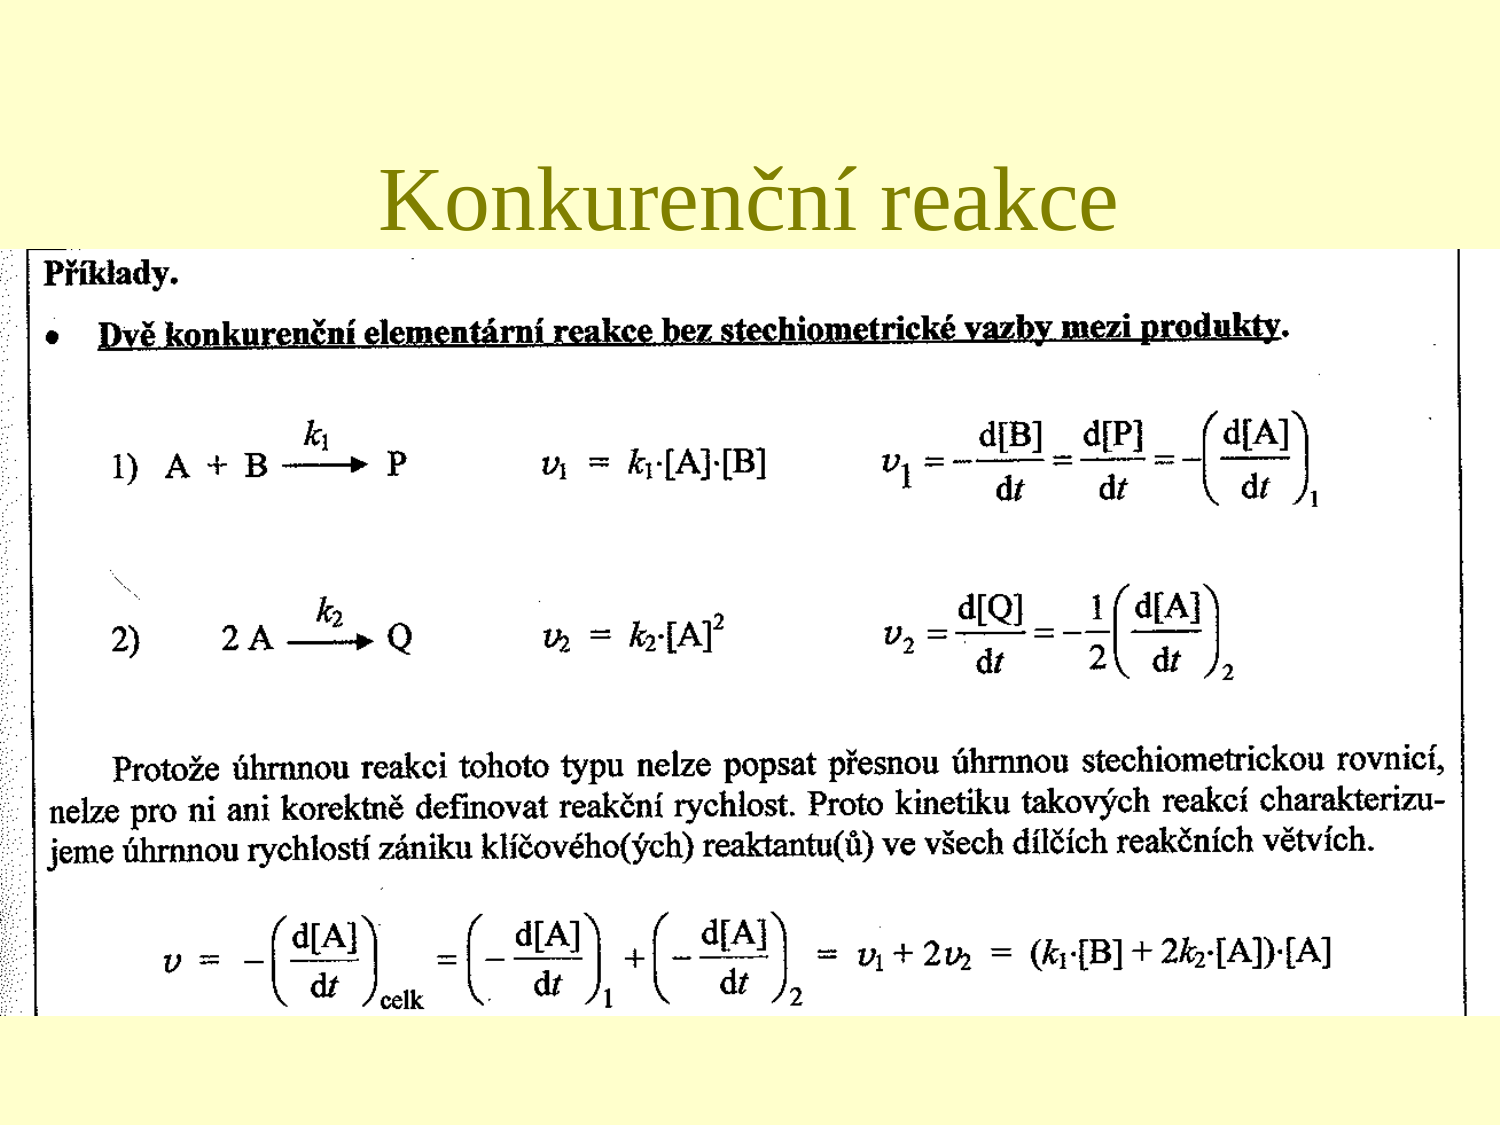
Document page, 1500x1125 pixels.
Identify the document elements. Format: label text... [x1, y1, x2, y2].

picture [0, 249, 1500, 1016]
title Konkurenční reakce [112, 99, 1388, 248]
